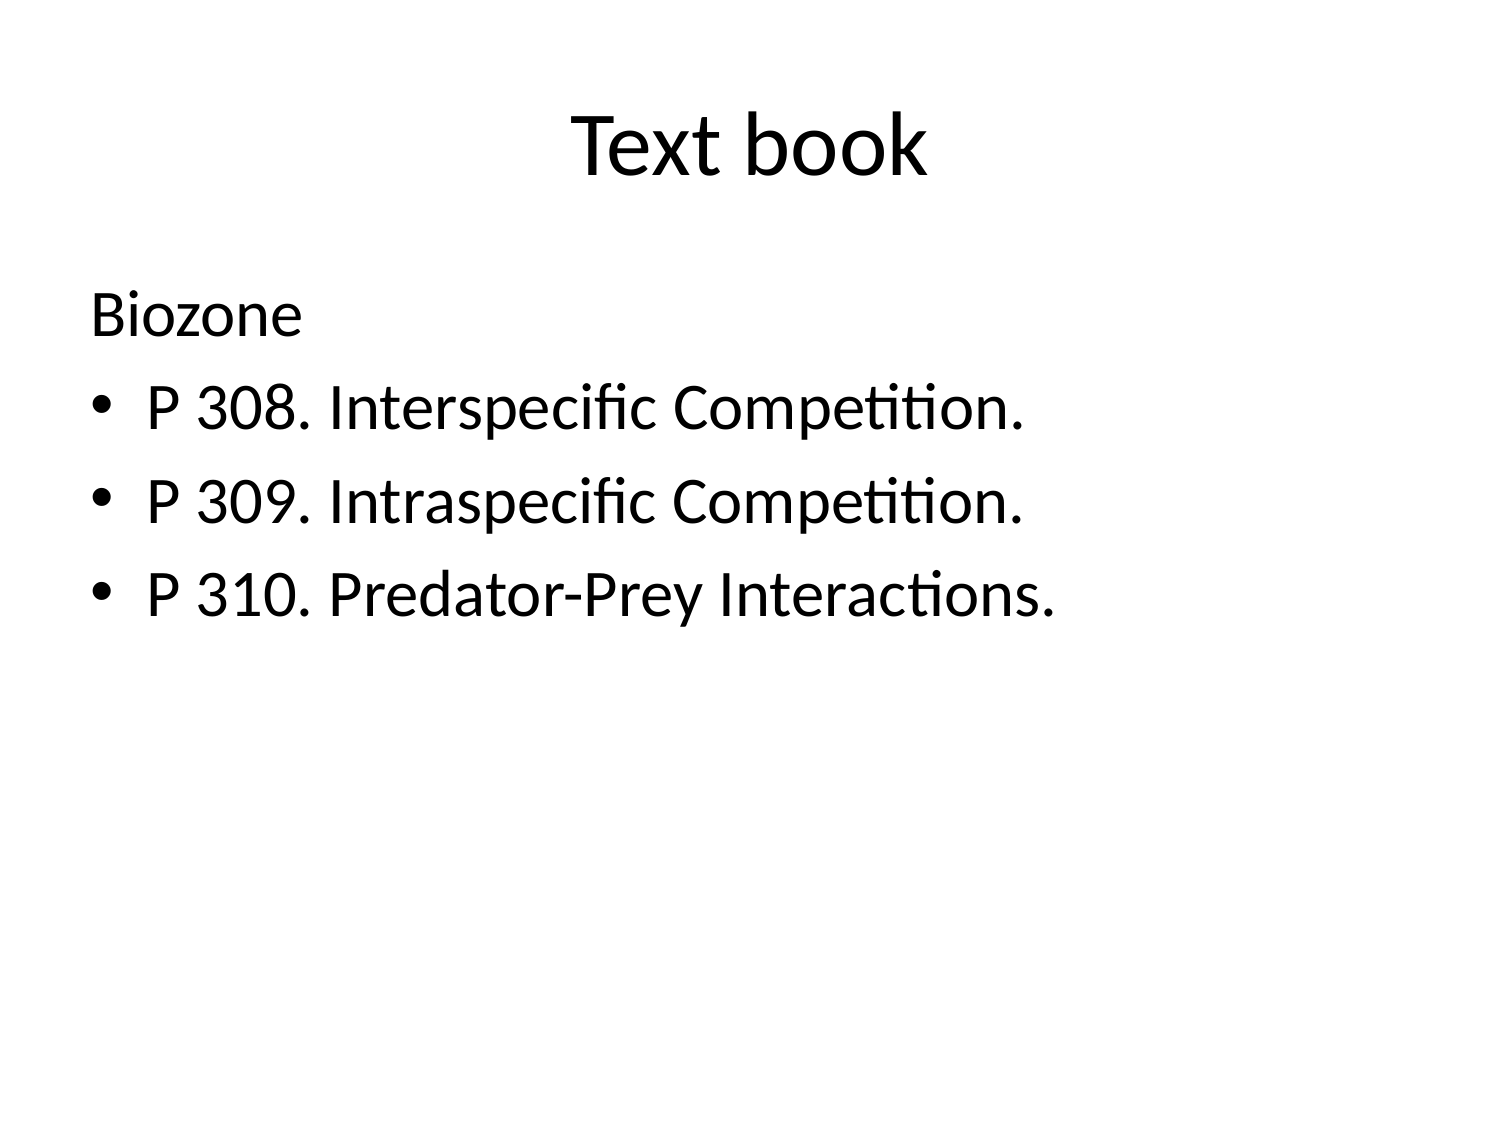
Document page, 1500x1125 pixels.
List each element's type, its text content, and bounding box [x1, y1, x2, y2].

title Text book [75, 45, 1425, 233]
list Biozone P 308. Interspecific Competition. P 309. Intraspecific Competition. P 310. Predator-Prey Interactions. [75, 262, 1425, 1005]
